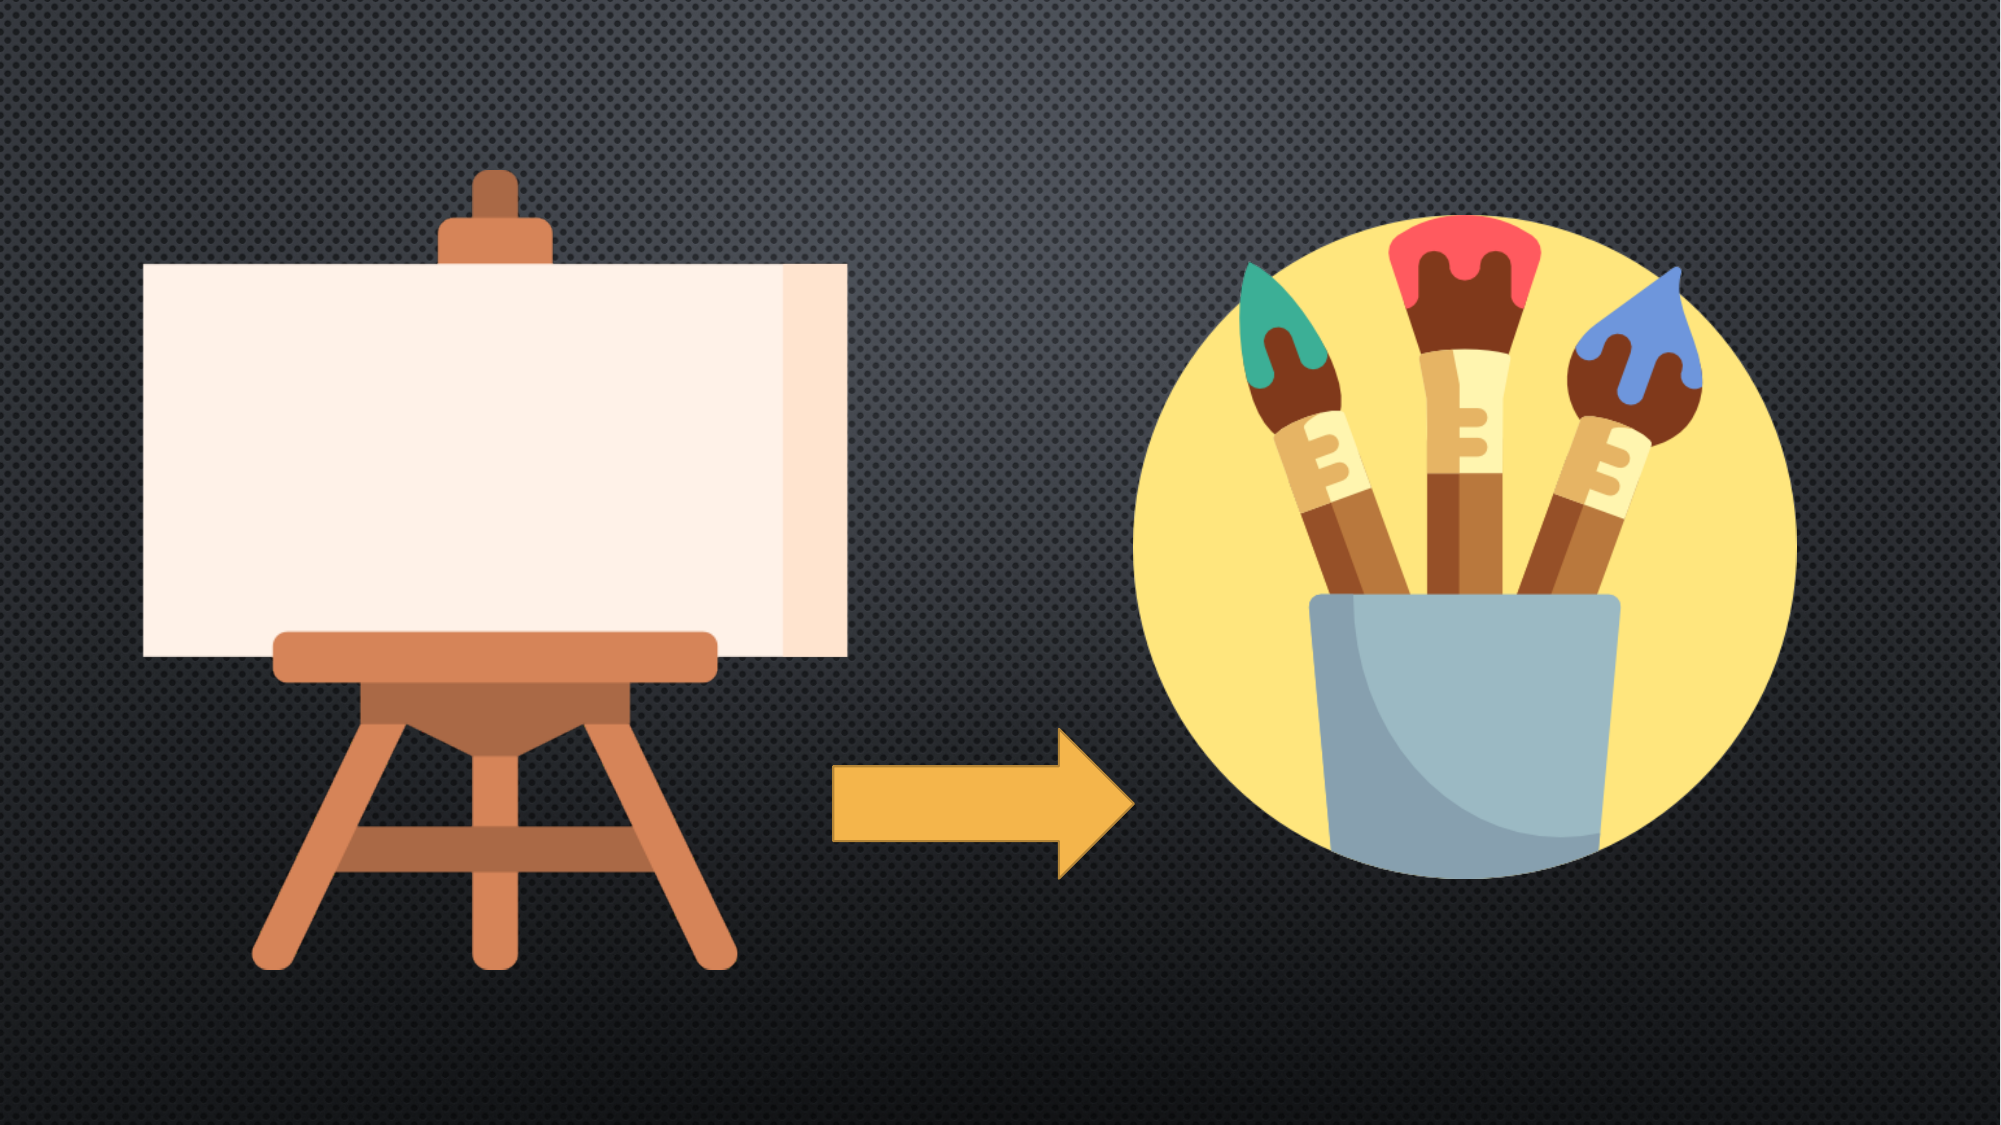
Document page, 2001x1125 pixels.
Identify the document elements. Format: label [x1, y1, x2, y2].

picture [95, 170, 896, 970]
picture [1133, 215, 1797, 879]
text_box [896, 727, 1133, 880]
